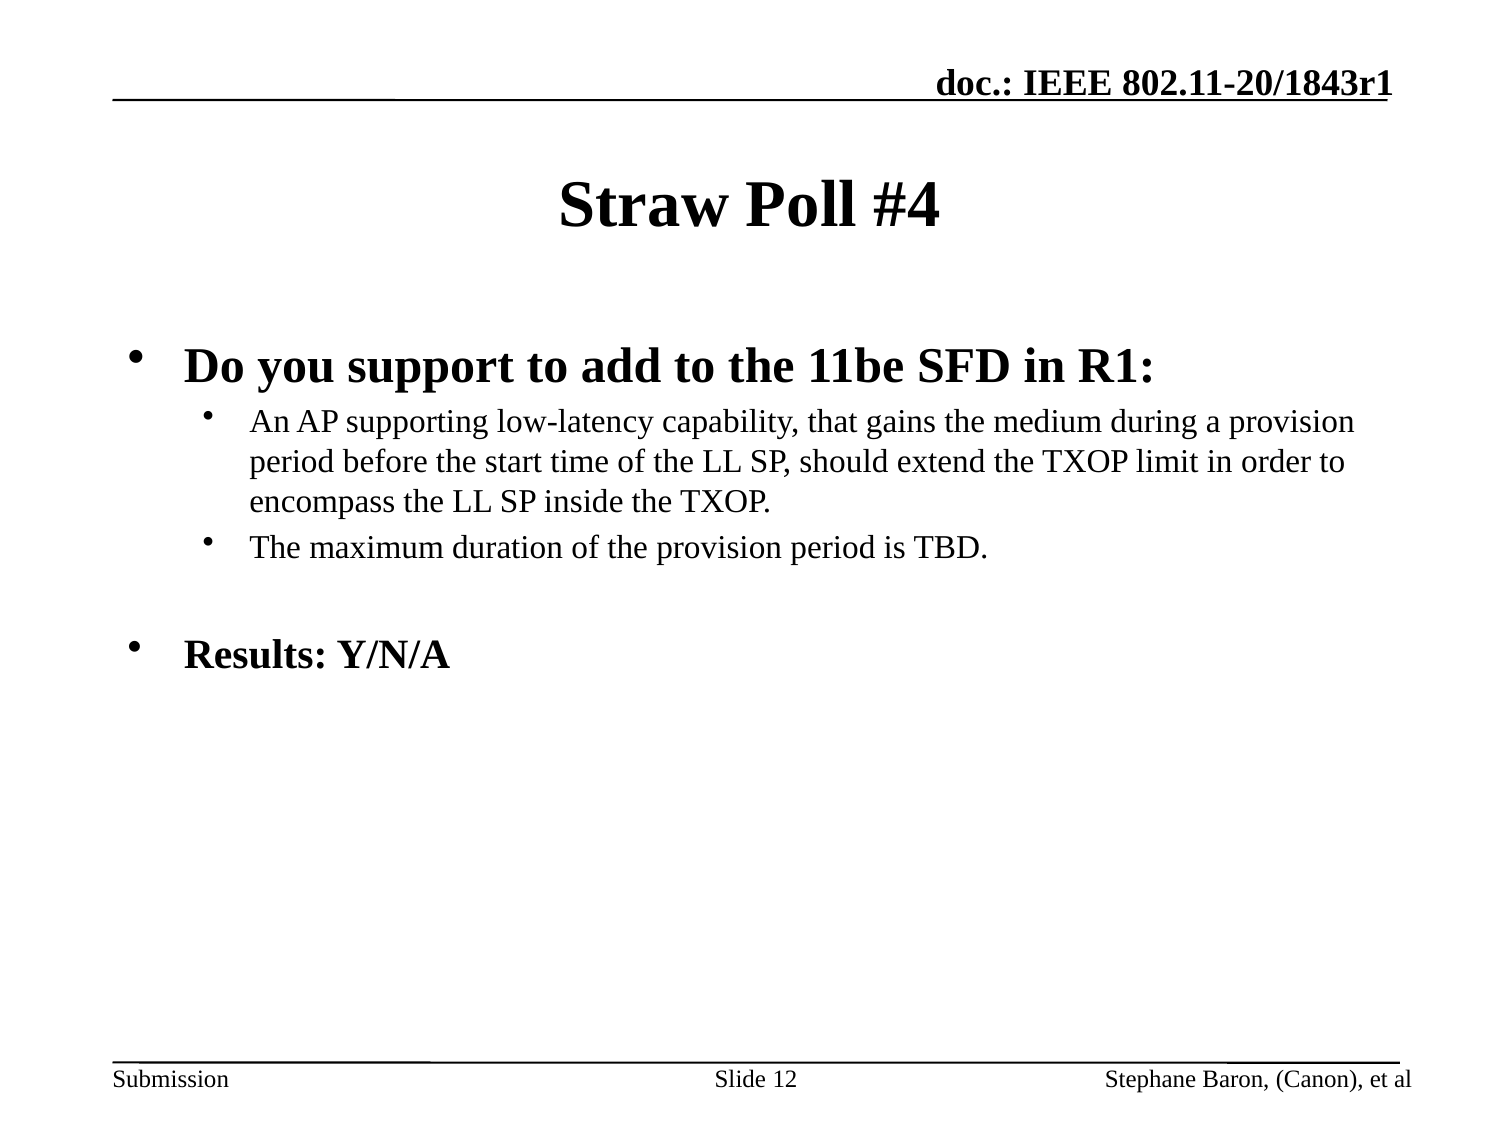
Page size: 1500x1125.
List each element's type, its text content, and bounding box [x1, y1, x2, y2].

text_box Do you support to add to the 11be SFD in R1: An AP supporting low-latency capability, that gains the medium during a provision period before the start time of the LL SP, should extend the TXOP limit in order to encompass the LL SP inside the TXOP. The maximum duration of the provision period is TBD. Results: Y/N/A [112, 324, 1388, 663]
text_box Straw Poll #4 [112, 112, 1388, 288]
footer Stephane Baron, (Canon), et al [977, 1061, 1413, 1101]
slide_number Slide 12 [712, 1061, 800, 1123]
